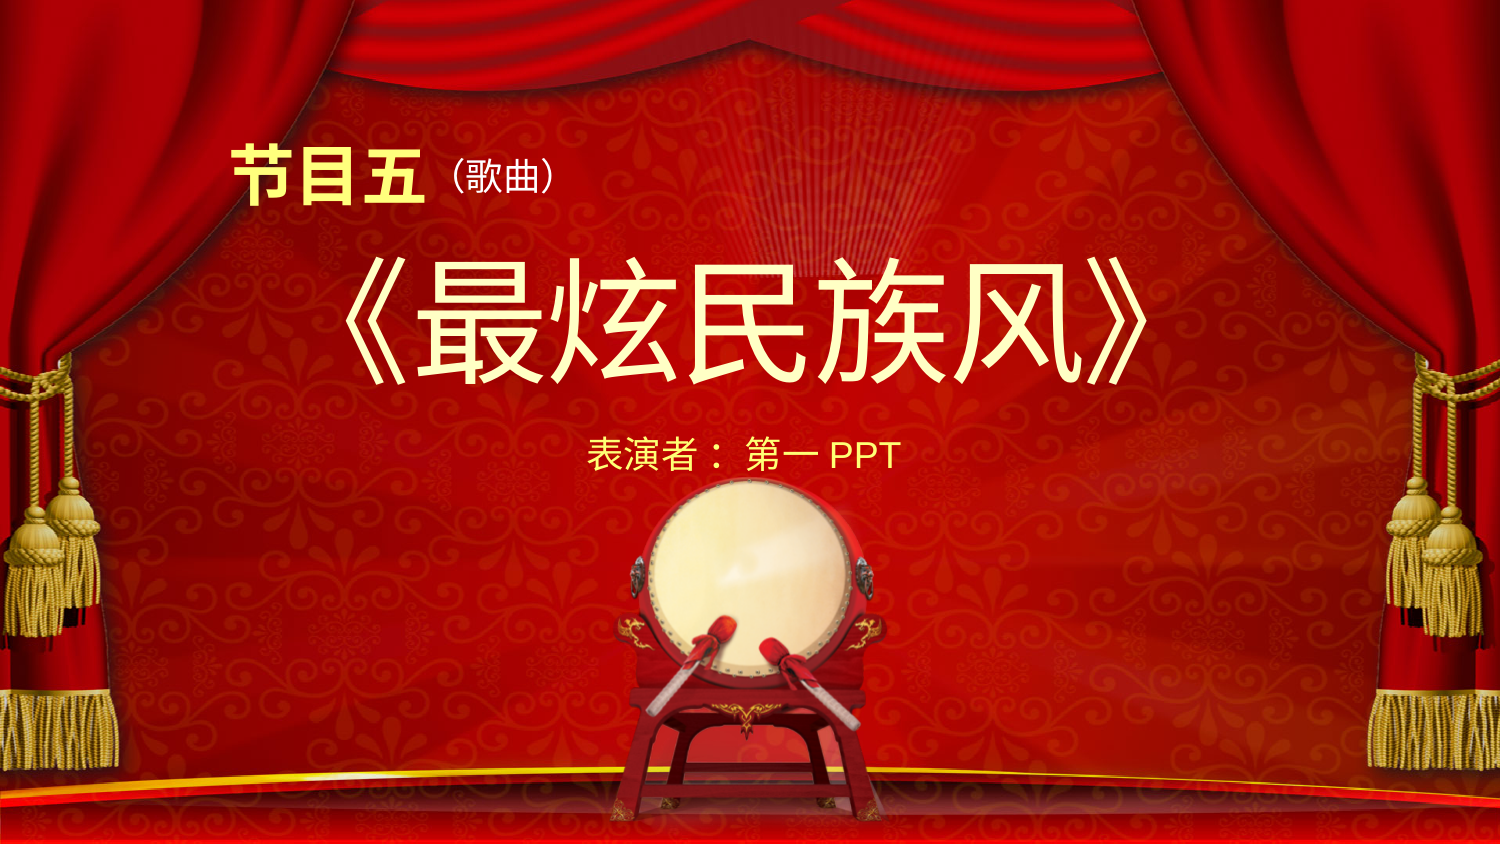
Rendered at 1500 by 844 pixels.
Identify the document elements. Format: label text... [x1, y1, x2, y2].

text_box 《最炫民族风》 [82, 228, 1412, 409]
text_box 节目五 [213, 126, 632, 222]
text_box （歌曲） [413, 145, 594, 206]
picture [0, 0, 1500, 844]
text_box 表演者 ：第一PPT [289, 423, 1199, 484]
